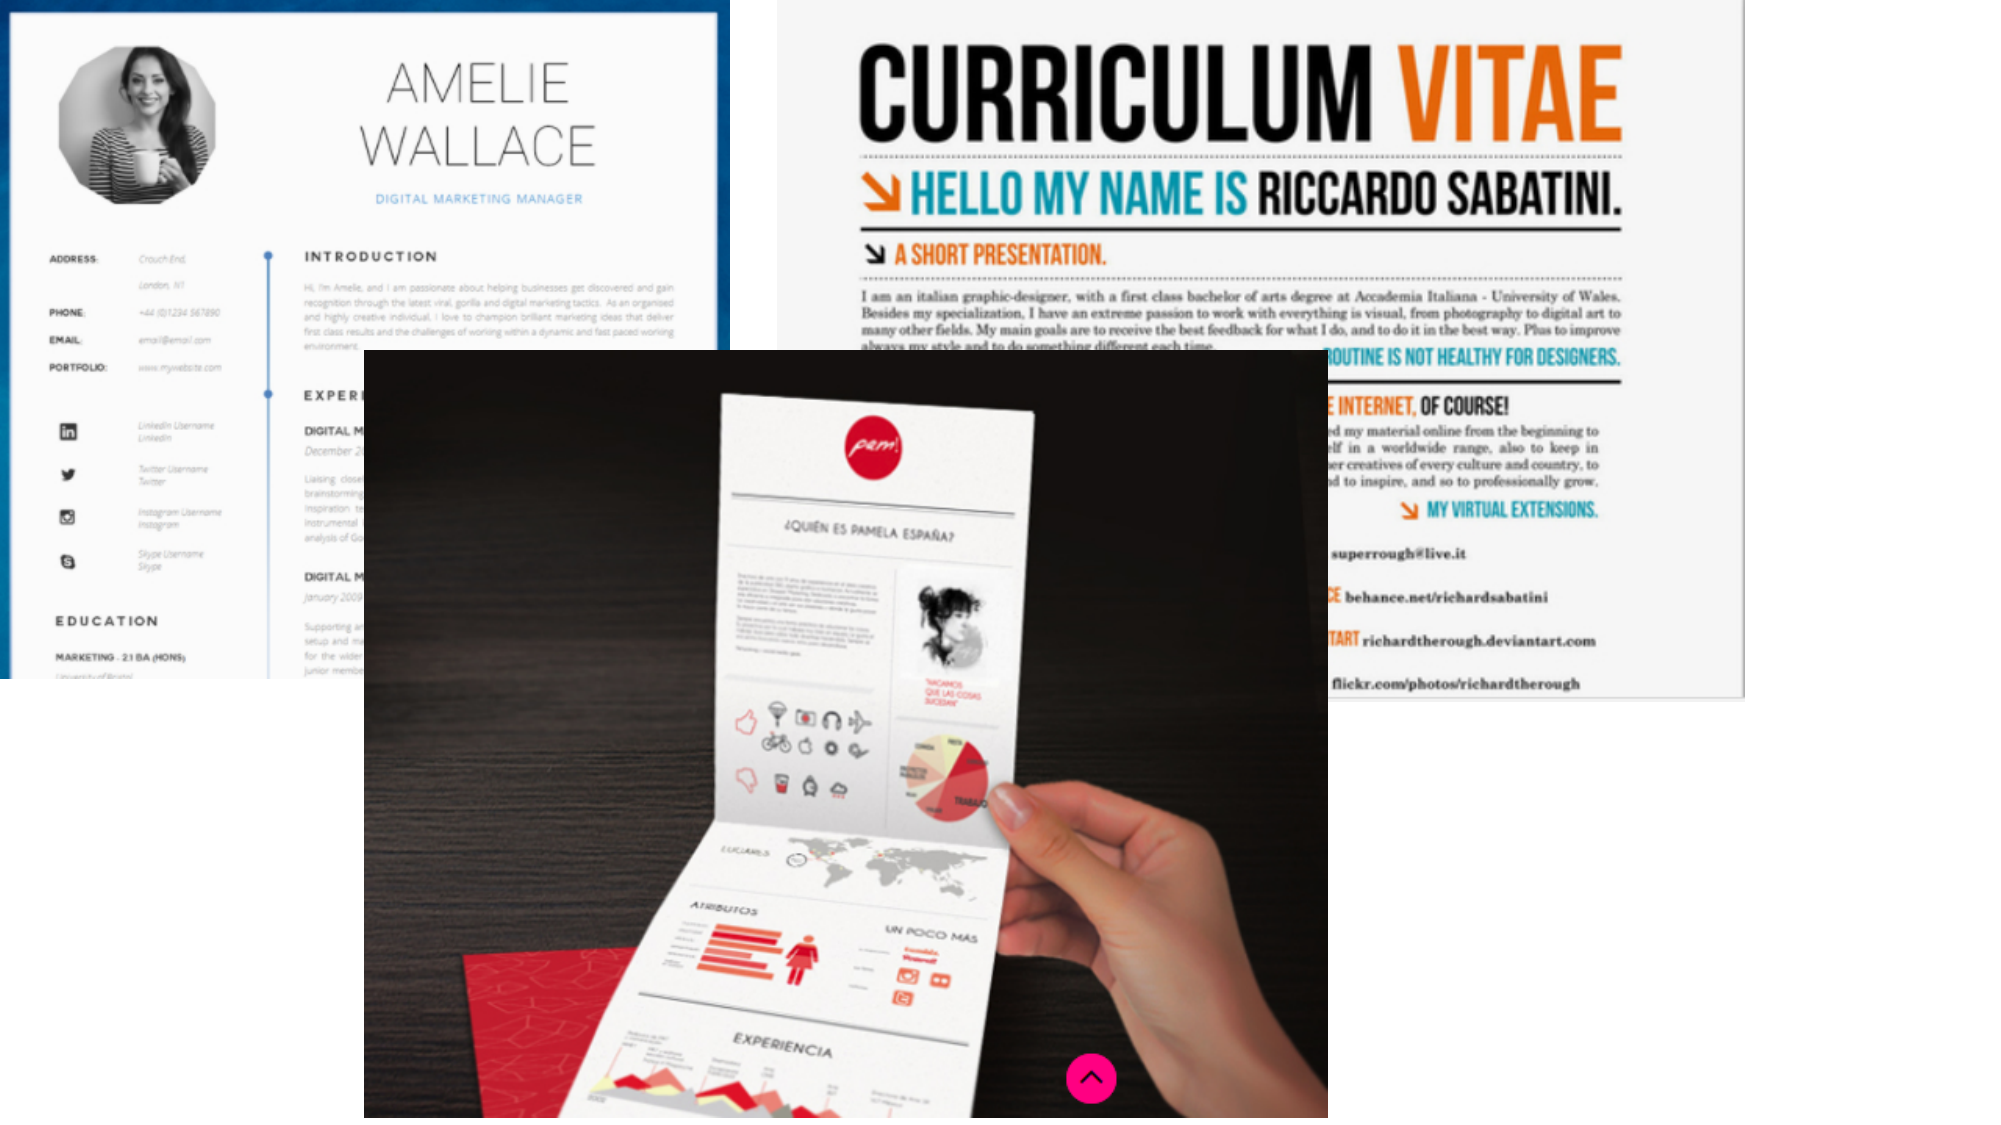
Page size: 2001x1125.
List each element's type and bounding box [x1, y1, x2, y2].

picture [0, 0, 1745, 1118]
